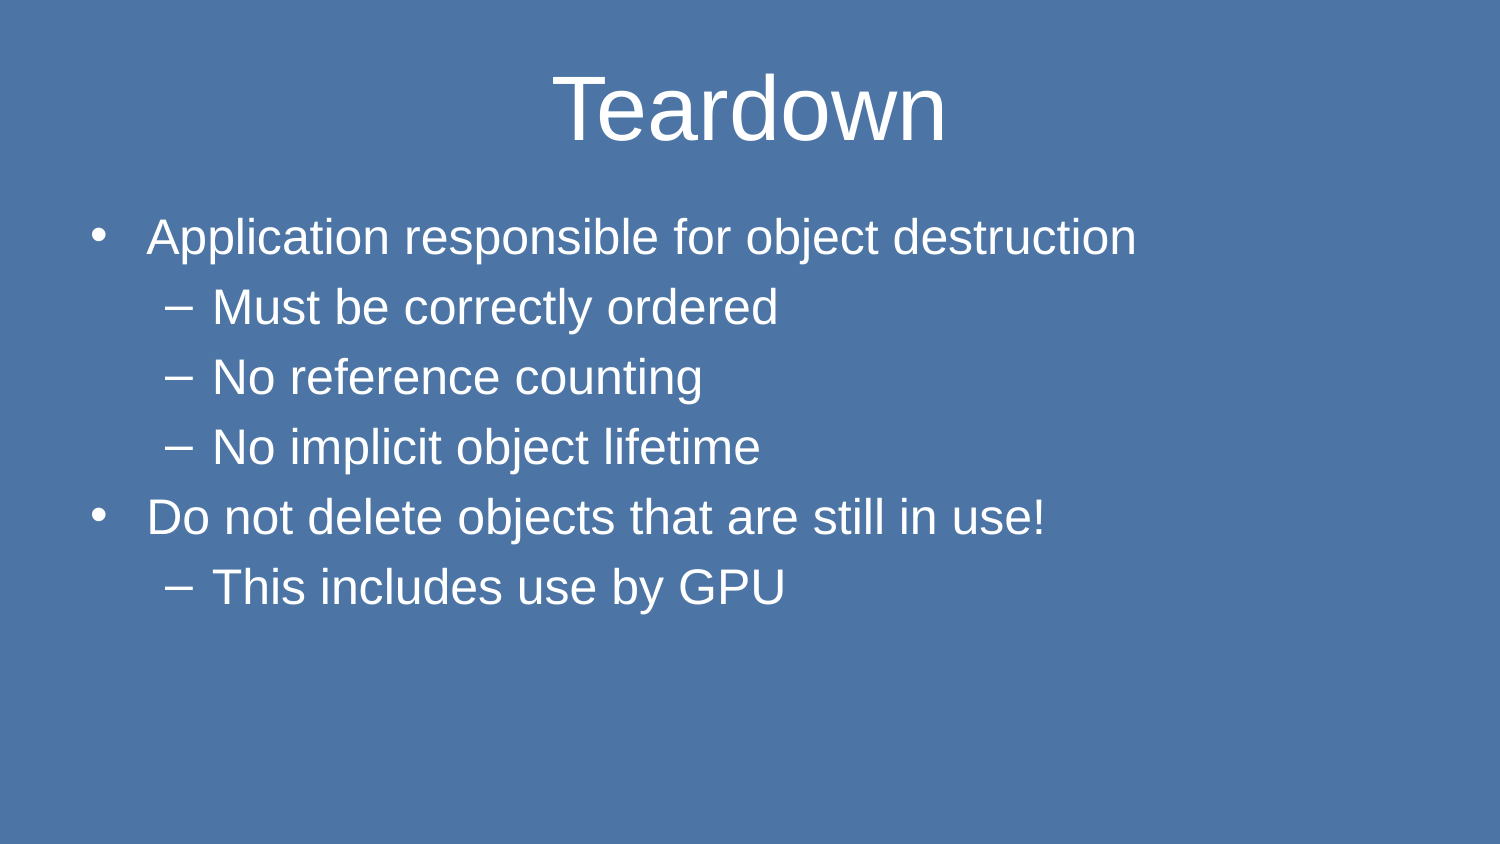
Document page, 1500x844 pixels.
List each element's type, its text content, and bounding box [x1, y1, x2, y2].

title Teardown [75, 33, 1425, 175]
list Application responsible for object destruction Must be correctly ordered No reference counting No implicit object lifetime Do not delete objects that are still in use! This includes use by GPU [75, 196, 1425, 754]
